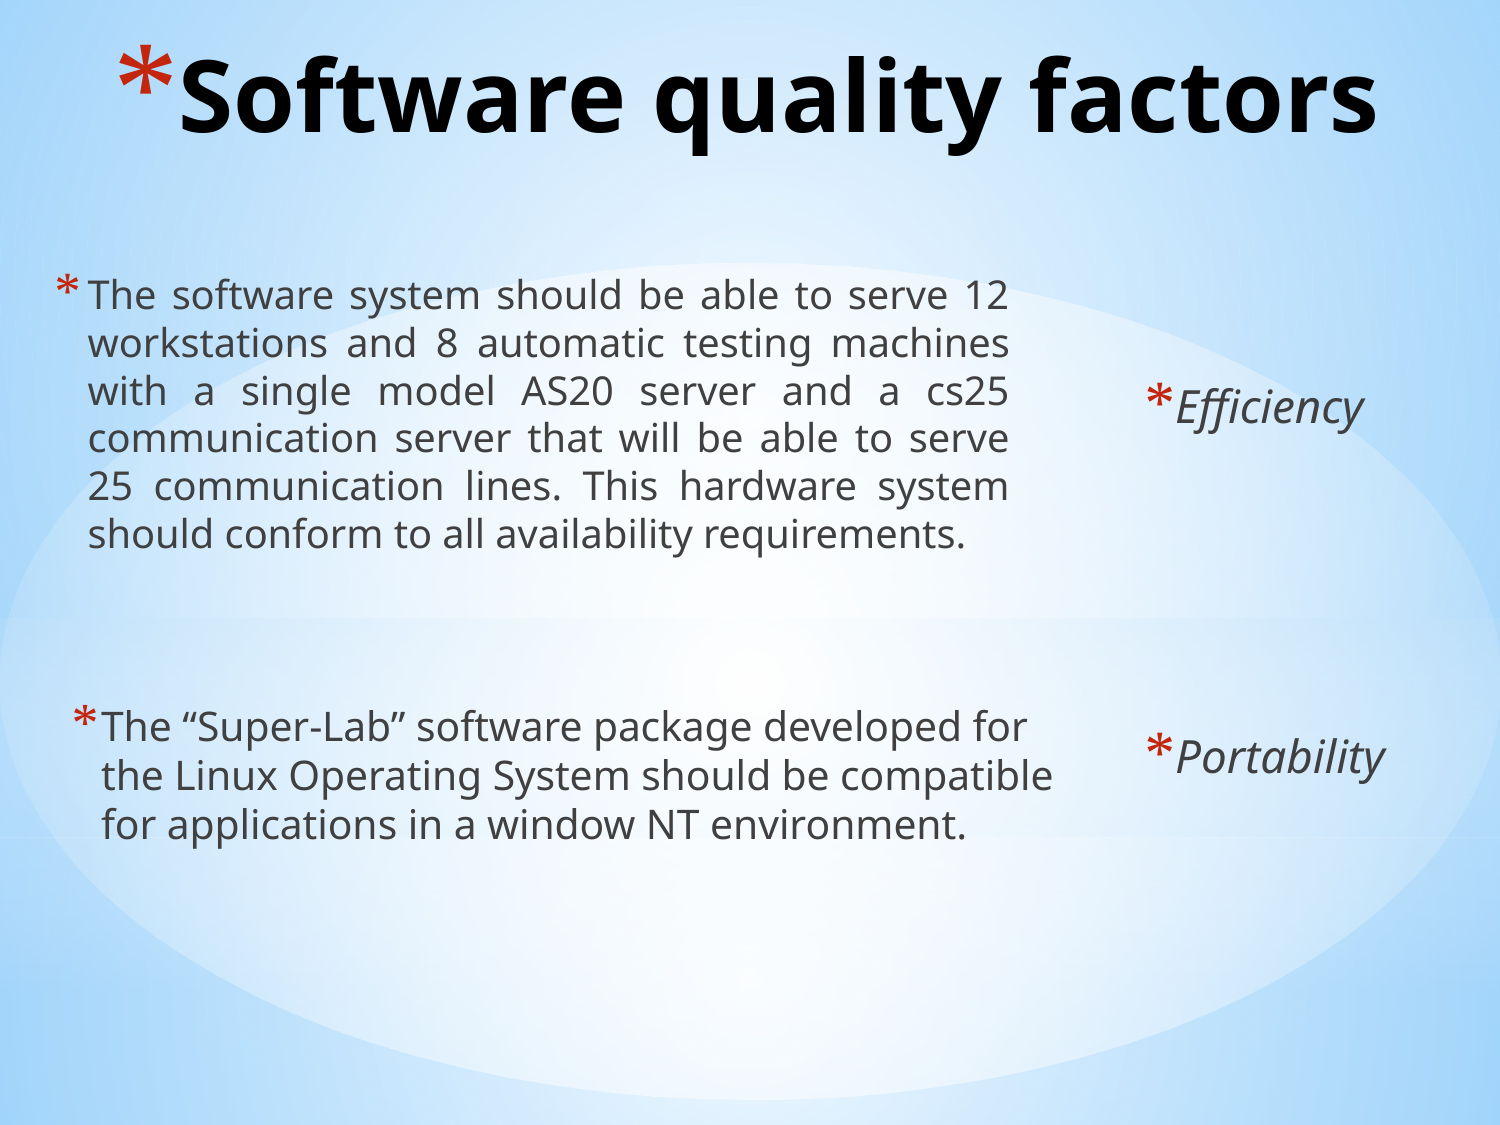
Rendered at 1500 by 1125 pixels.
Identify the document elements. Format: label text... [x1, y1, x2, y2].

text_box The “Super-Lab” software package developed for the Linux Operating System should be compatible for applications in a window NT environment. [50, 693, 1075, 891]
text_box Portability [1122, 649, 1490, 863]
list The software system should be able to serve 12 workstations and 8 automatic testing machines with a single model AS20 server and a cs25 communication server that will be able to serve 25 communication lines. This hardware system should conform to all availability requirements. [37, 262, 1025, 600]
title Software quality factors [99, 24, 1438, 213]
list Efficiency [1122, 299, 1473, 513]
